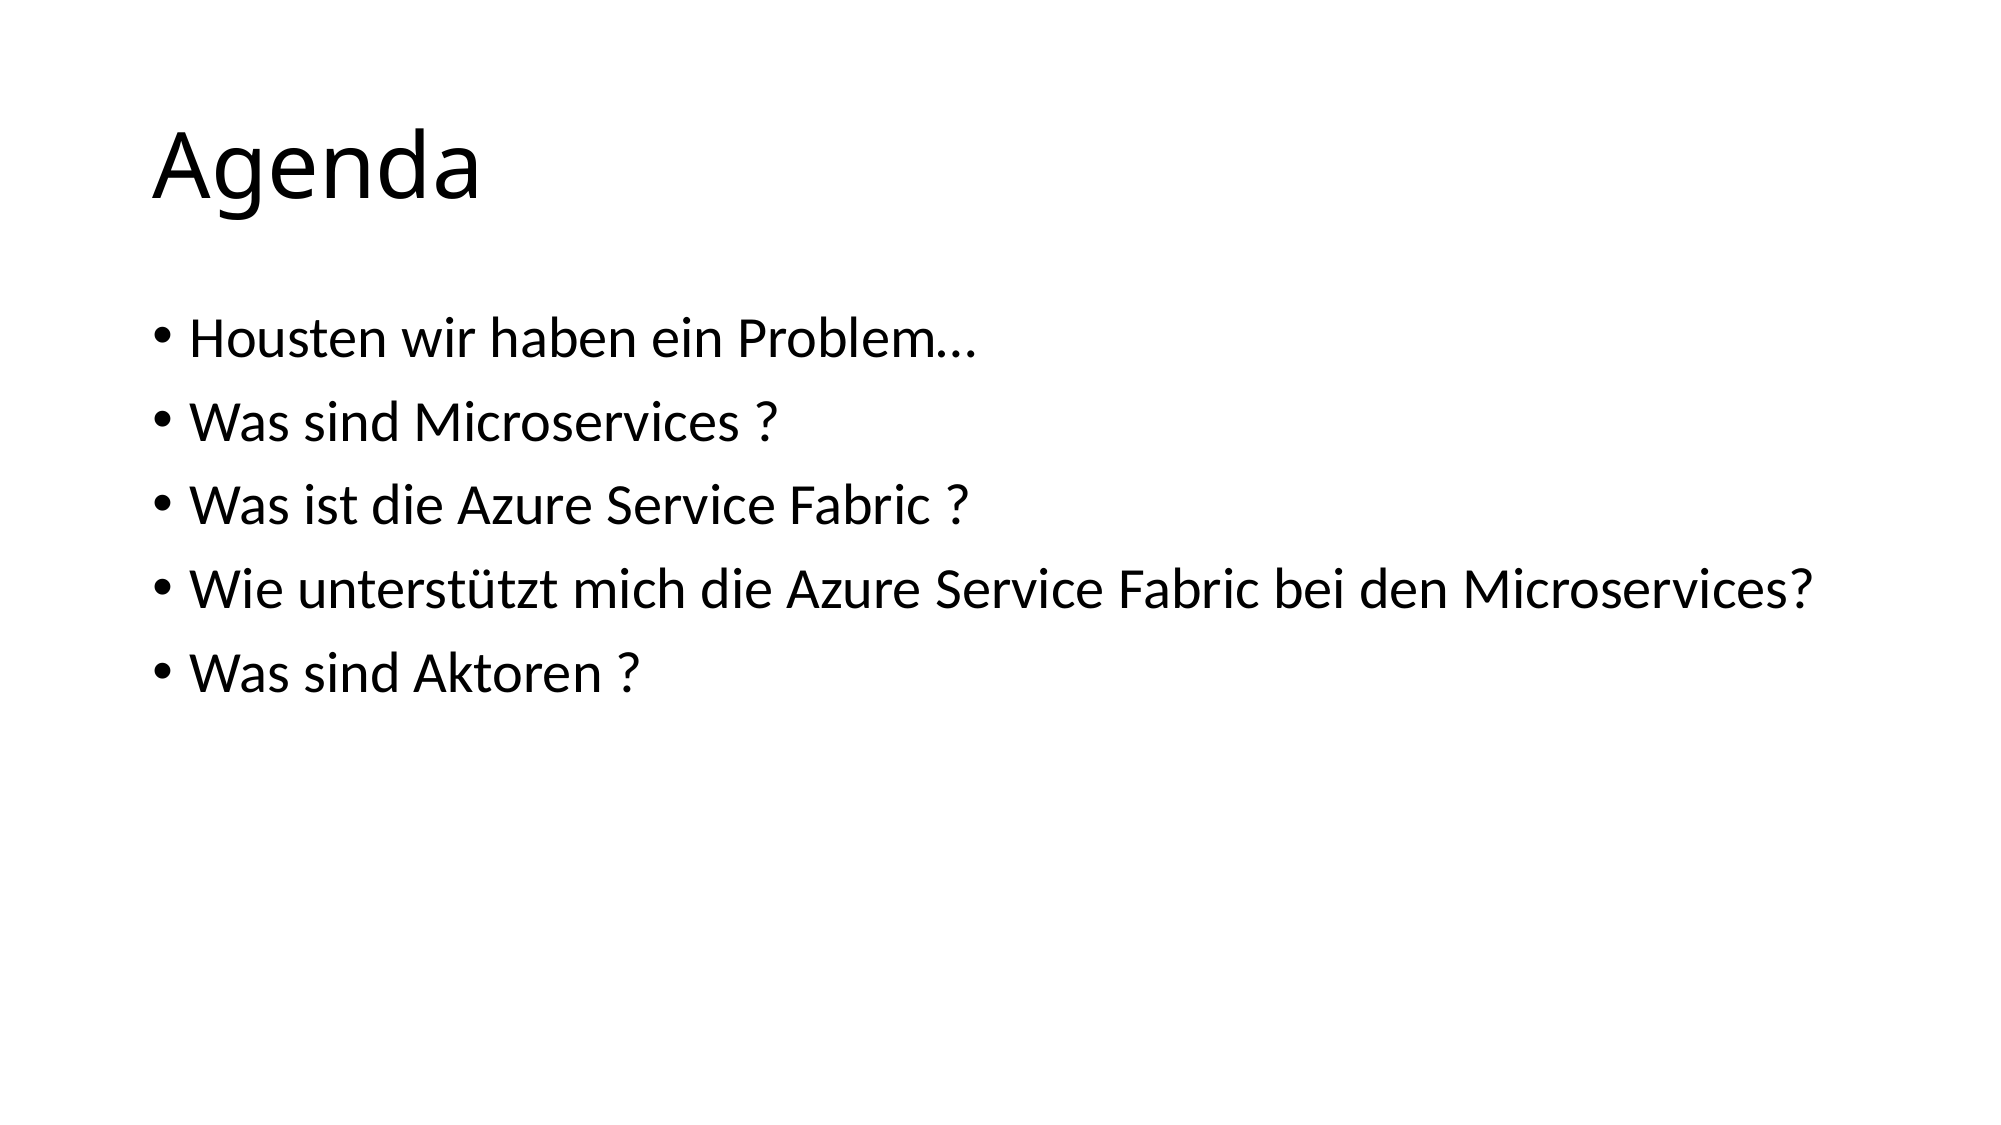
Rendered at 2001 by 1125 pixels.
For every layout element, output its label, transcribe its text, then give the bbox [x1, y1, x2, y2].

title Agenda [137, 59, 1863, 278]
list Housten wir haben ein Problem… Was sind Microservices ? Was ist die Azure Service Fabric ? Wie unterstützt mich die Azure Service Fabric bei den Microservices? Was sind Aktoren ? [137, 299, 1863, 1014]
